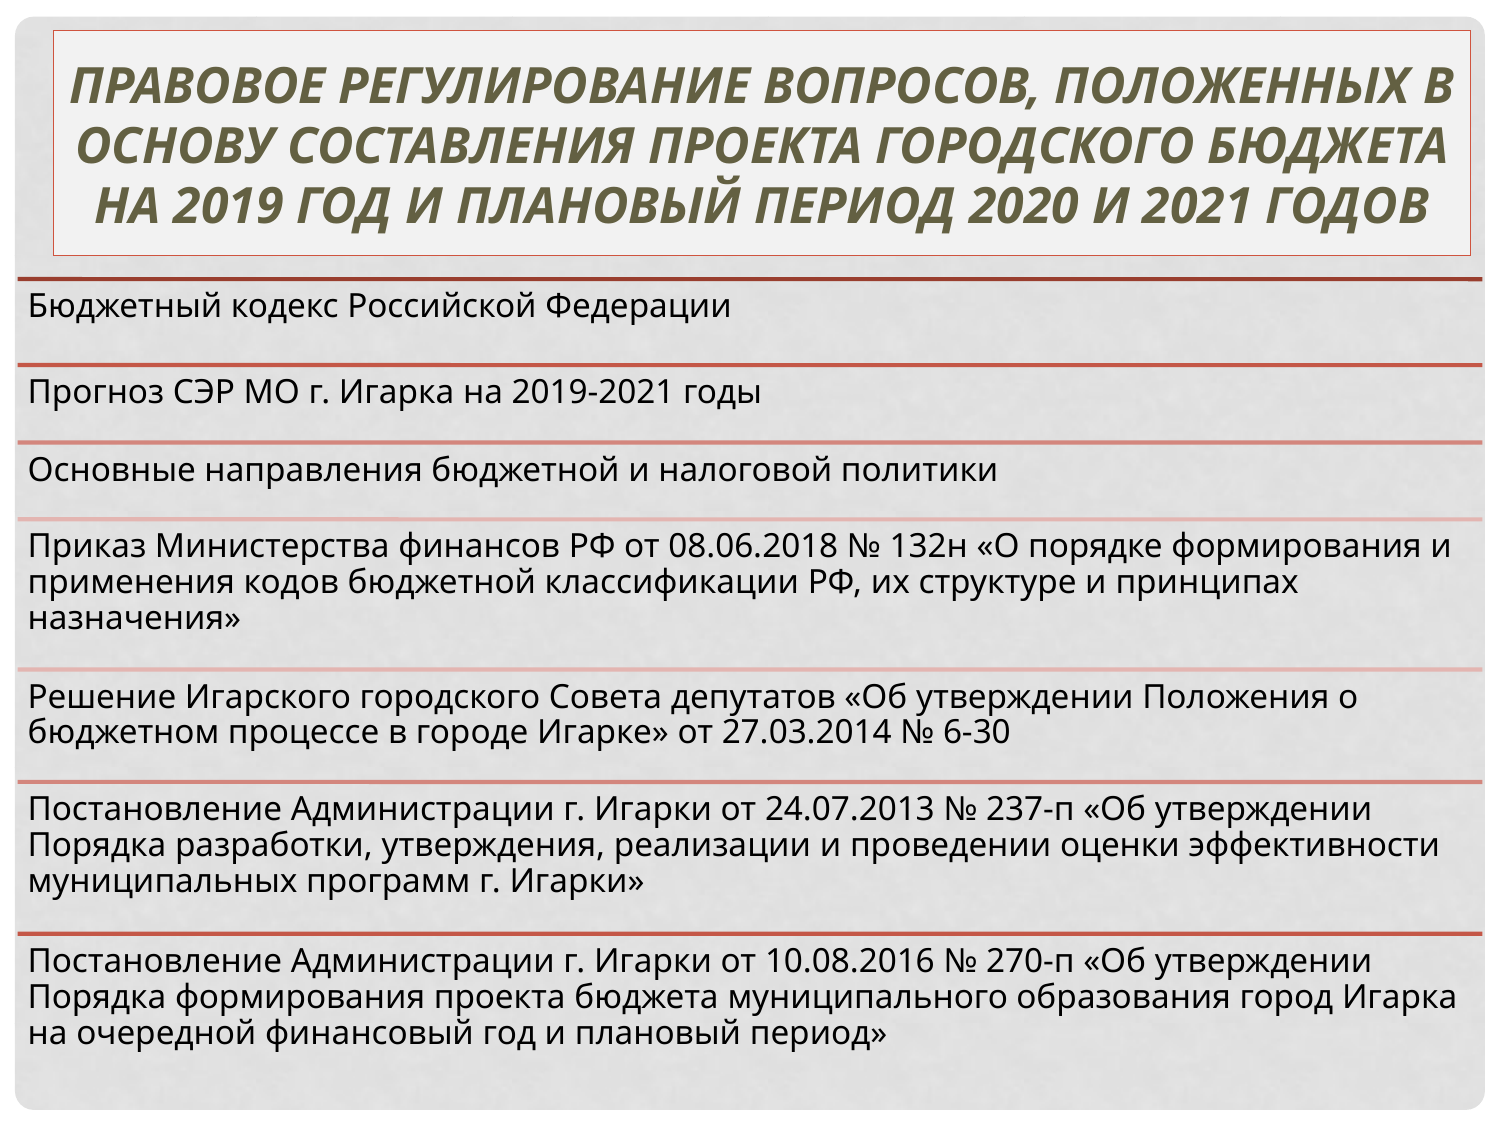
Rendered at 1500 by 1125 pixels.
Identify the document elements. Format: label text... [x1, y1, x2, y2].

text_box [17, 278, 1483, 1107]
title Правовое регулирование вопросов, положенных в основу составления проекта городского бюджета на 2019 год и плановый период 2020 и 2021 годов [53, 30, 1471, 256]
